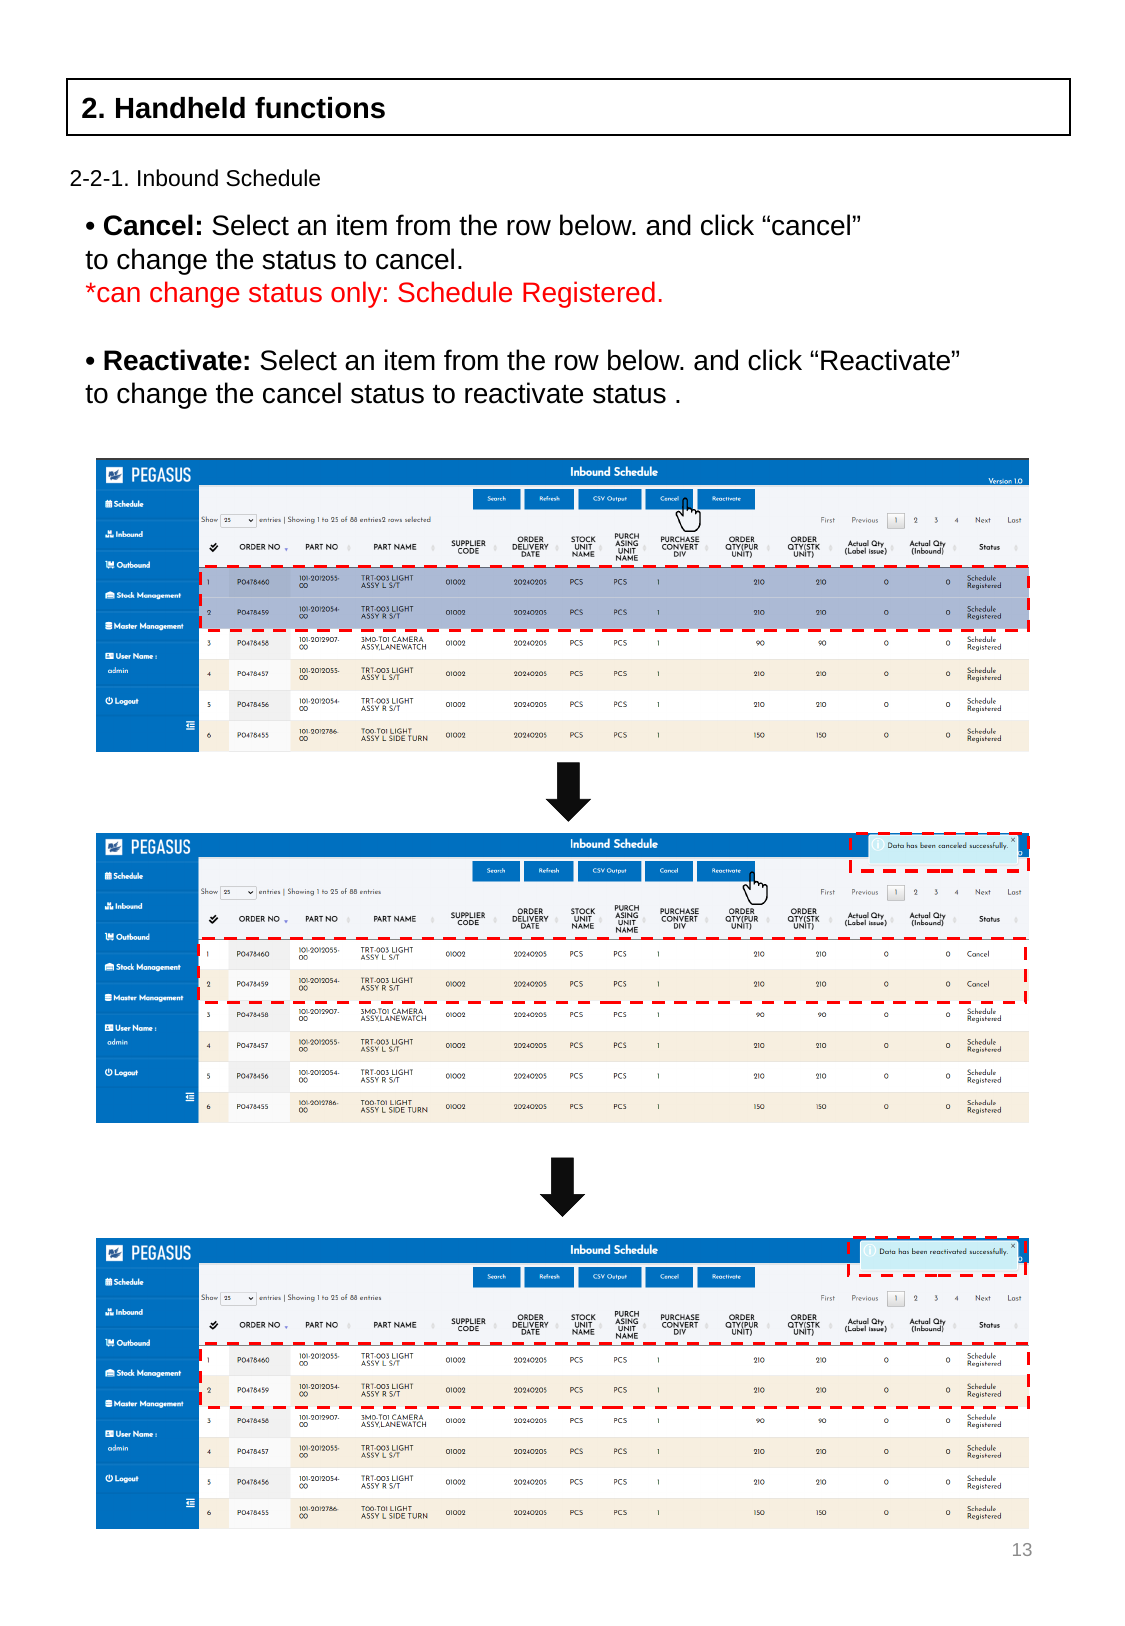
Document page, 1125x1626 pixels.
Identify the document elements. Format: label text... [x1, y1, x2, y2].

text_box [537, 1156, 587, 1218]
text_box 2-2-1. Inbound Schedule [54, 156, 744, 199]
text_box • Cancel: Select an item from the row below. and click “cancel” to change the status to cancel. *can change status only: Schedule Registered. • Reactivate: Select an item from the row below. and click “Reactivate” to change the cancel status to reactivate status . [70, 199, 1084, 417]
slide_number 13 [794, 1506, 1048, 1593]
picture [96, 458, 1029, 752]
picture [96, 833, 1029, 1123]
text_box [543, 761, 593, 823]
text_box 2. Handheld functions [66, 78, 1071, 136]
picture [96, 1238, 1029, 1529]
